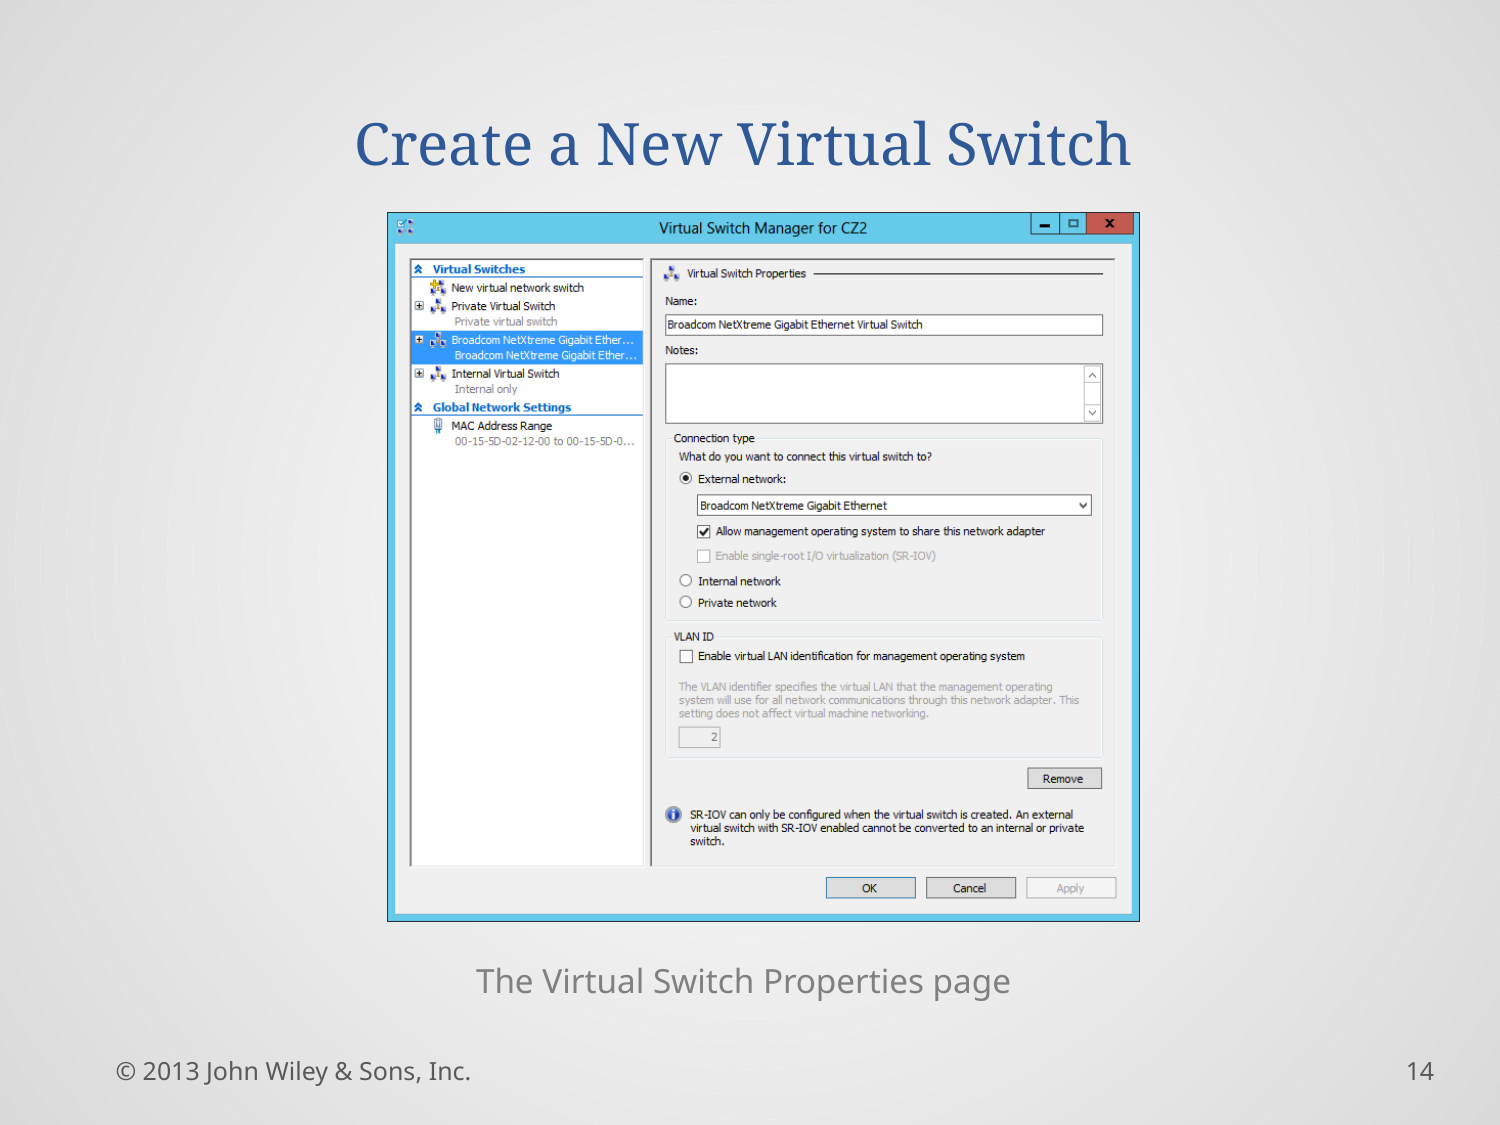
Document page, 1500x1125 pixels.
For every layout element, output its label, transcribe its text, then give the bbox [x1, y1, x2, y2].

slide_number 14 [1401, 1042, 1494, 1103]
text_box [387, 212, 1140, 972]
list The Virtual Switch Properties page [275, 953, 1213, 1041]
footer © 2013 John Wiley & Sons, Inc. [108, 1042, 576, 1103]
title Create a New Virtual Switch [275, 37, 1213, 185]
